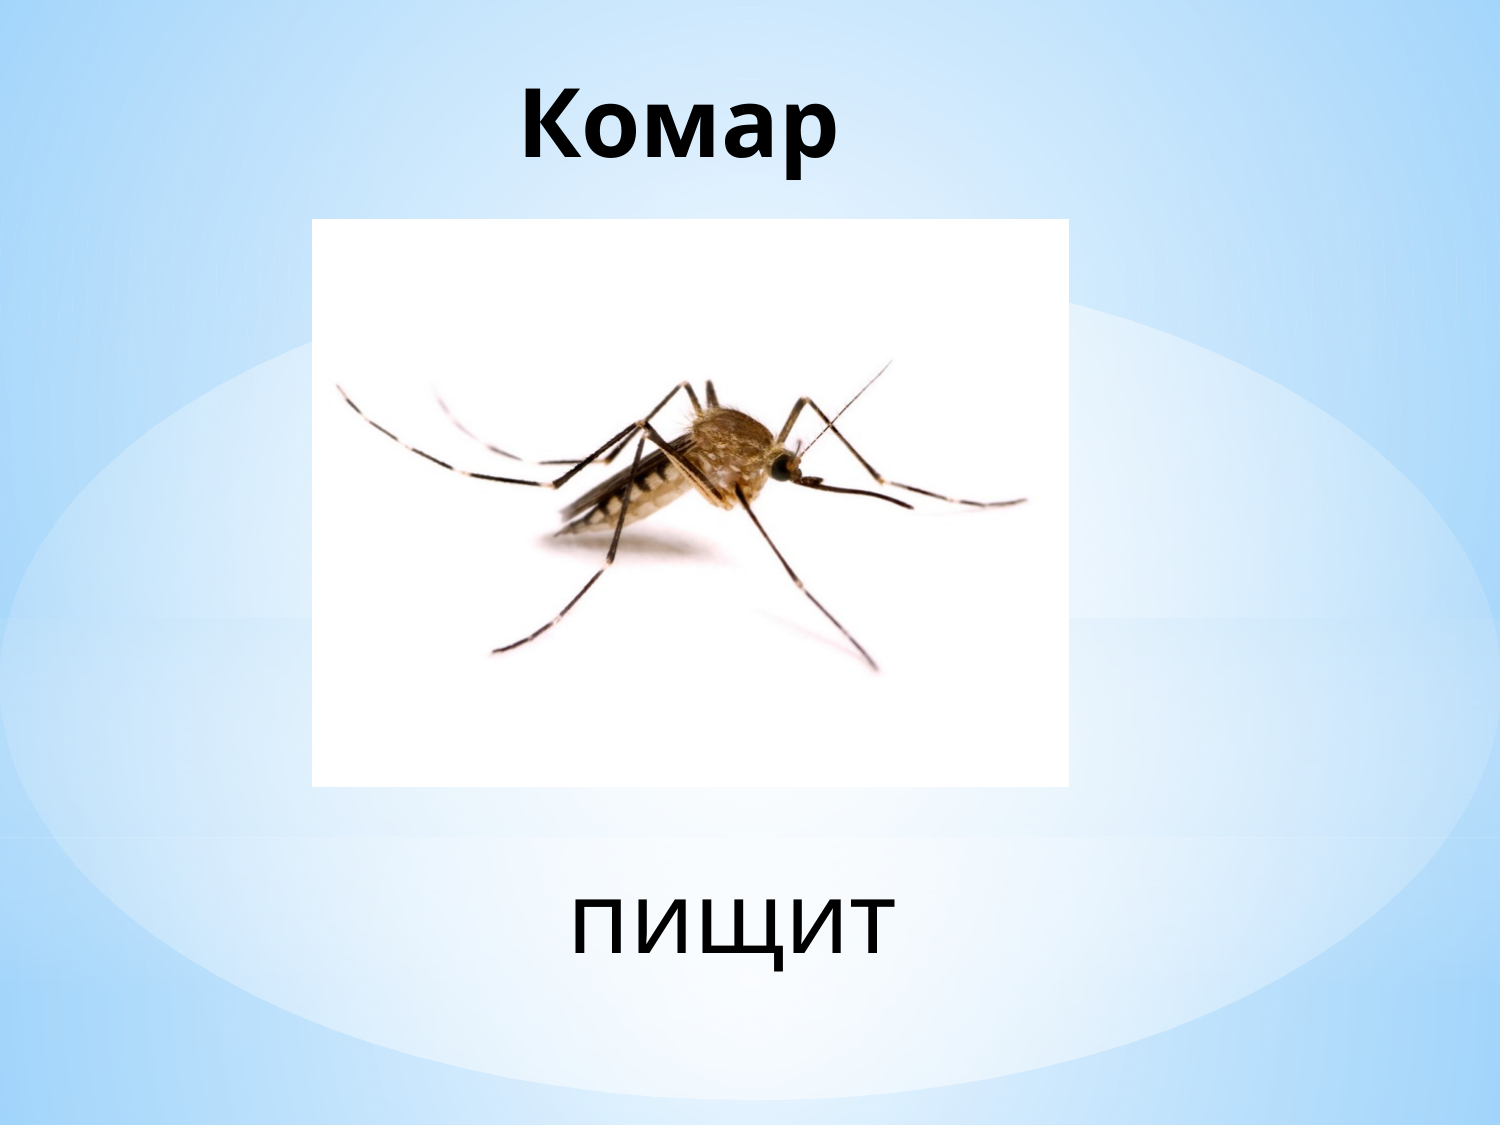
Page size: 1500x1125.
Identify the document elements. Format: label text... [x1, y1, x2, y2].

picture [312, 219, 1070, 788]
title Комар [454, 54, 855, 217]
text_box пищит [501, 846, 963, 981]
